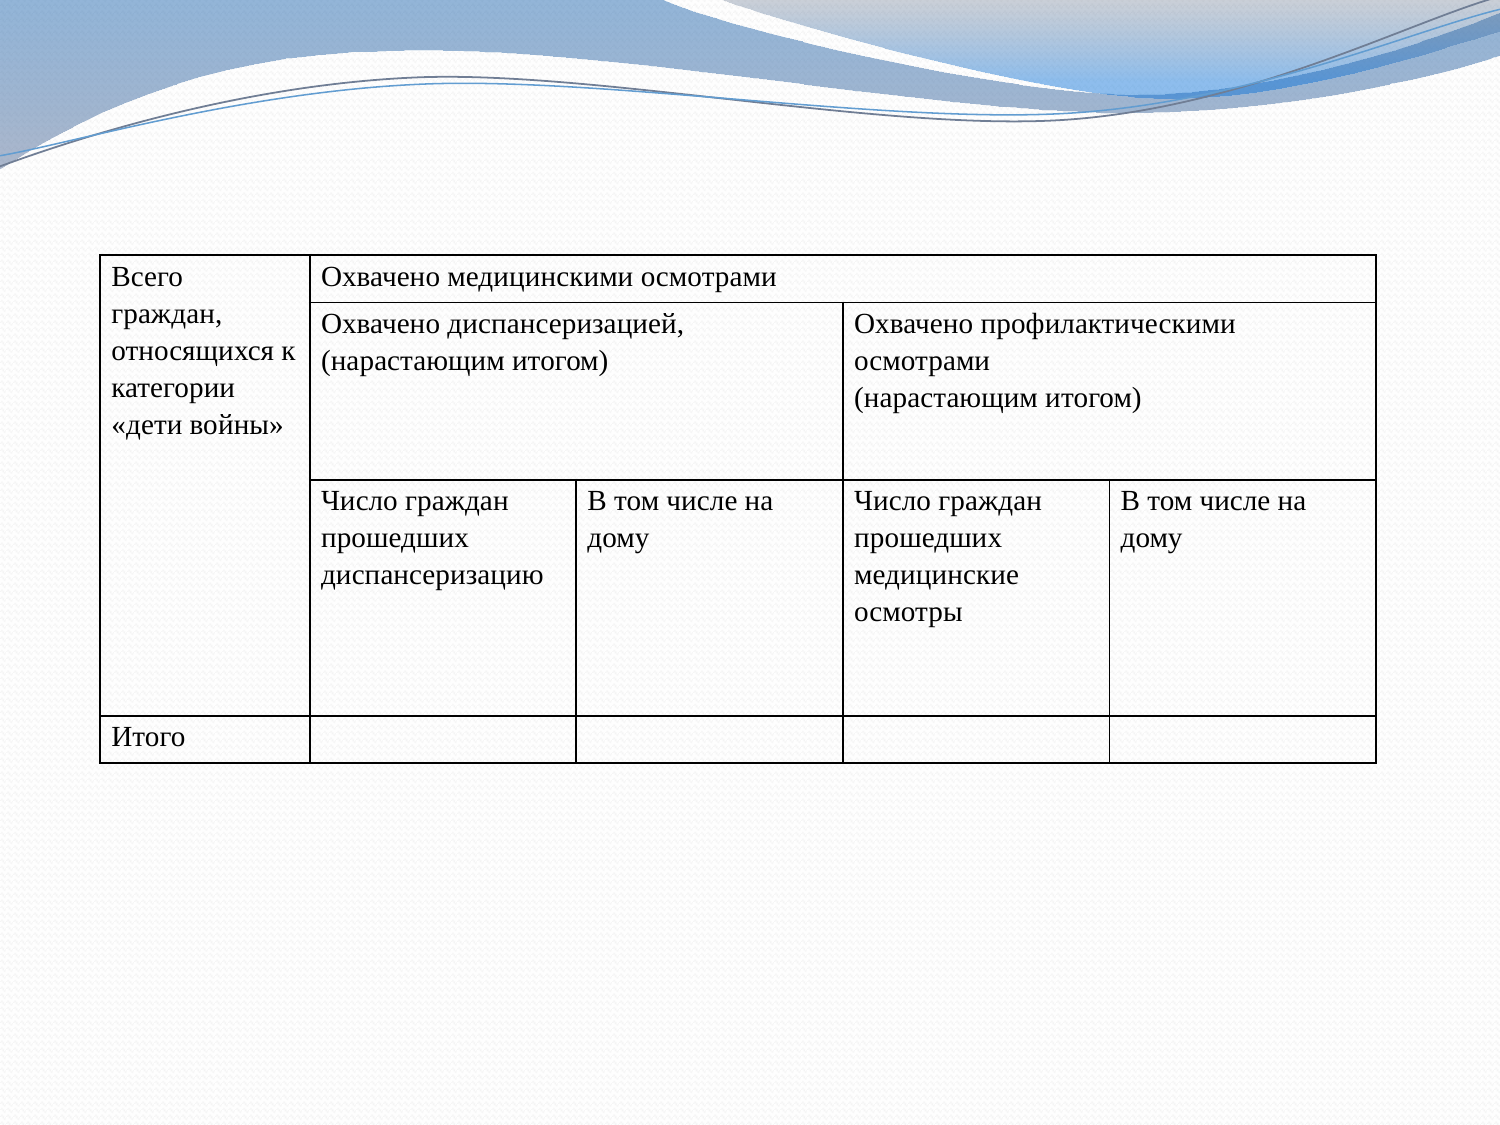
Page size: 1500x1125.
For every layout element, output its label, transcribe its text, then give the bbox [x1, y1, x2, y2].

table_header Охвачено медицинскими осмотрами [311, 256, 1375, 302]
table_cell [311, 717, 575, 762]
table_cell Охвачено диспансеризацией, (нарастающим итогом) [311, 303, 842, 479]
table_cell В том числе на дому [577, 481, 842, 715]
table_header Всего граждан, относящихся к категории «дети войны» [101, 256, 309, 715]
table_cell Число граждан прошедших диспансеризацию [311, 481, 575, 715]
table_cell Число граждан прошедших медицинские осмотры [844, 481, 1109, 715]
table_cell [1110, 717, 1375, 762]
table_cell [844, 717, 1109, 762]
table_cell Охвачено профилактическими осмотрами (нарастающим итогом) [844, 303, 1375, 479]
table_cell Итого [101, 717, 309, 762]
table_cell В том числе на дому [1110, 481, 1375, 715]
table_cell [577, 717, 842, 762]
